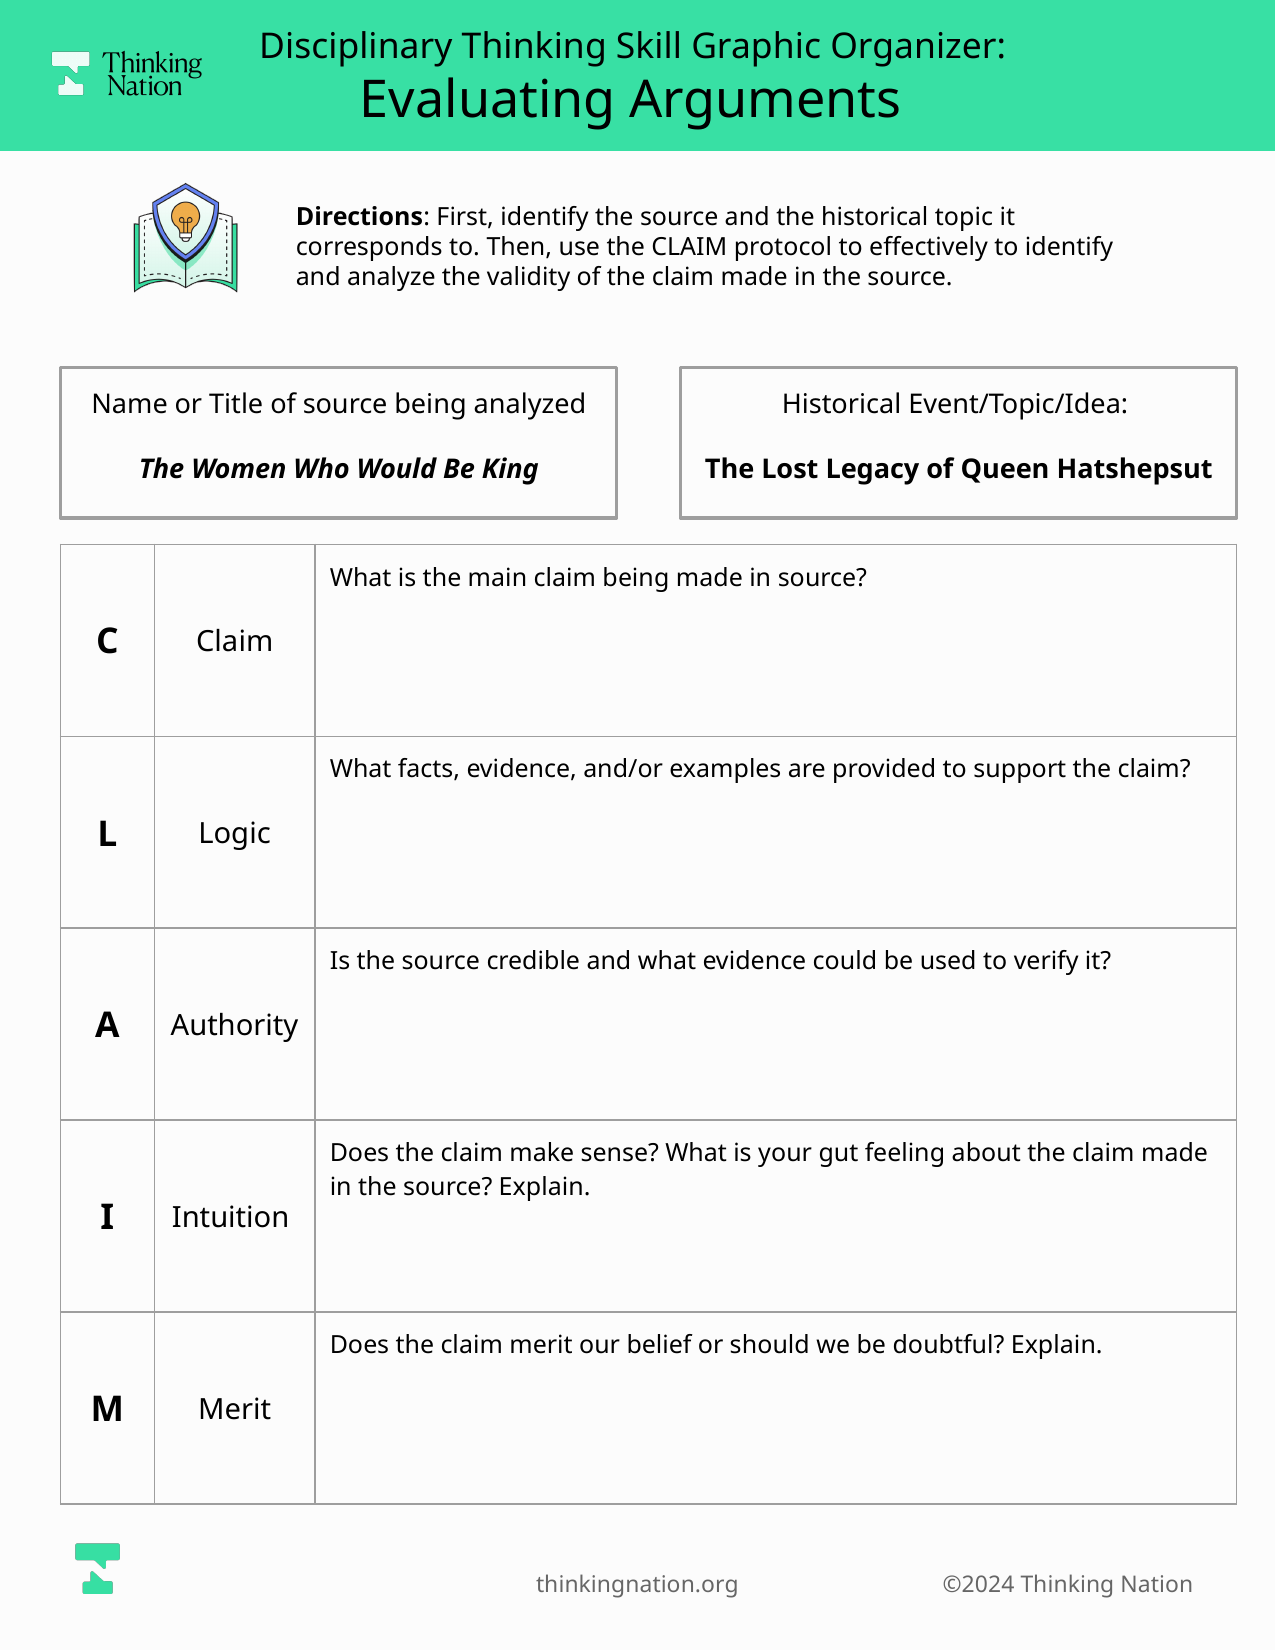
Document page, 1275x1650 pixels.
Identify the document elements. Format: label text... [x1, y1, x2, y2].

table_cell I [61, 1121, 154, 1311]
text_box ©2024 Thinking Nation [907, 1553, 1210, 1605]
picture [62, 1533, 133, 1604]
picture [118, 170, 253, 306]
table_cell Merit [155, 1313, 314, 1503]
table_cell Logic [155, 737, 314, 927]
table_header C [61, 545, 154, 736]
table_header What is the main claim being made in source? [316, 545, 1236, 736]
table_cell L [61, 737, 154, 927]
table_cell A [61, 929, 154, 1119]
table_cell Does the claim merit our belief or should we be doubtful? Explain. [316, 1313, 1236, 1503]
table_header Claim [155, 545, 314, 736]
table_cell Intuition [155, 1121, 314, 1311]
text_box Disciplinary Thinking Skill Graphic Organizer: Evaluating Arguments [0, 0, 1275, 151]
table_cell M [61, 1313, 154, 1503]
table_cell What facts, evidence, and/or examples are provided to support the claim? [316, 737, 1236, 927]
text_box Name or Title of source being analyzed The Women Who Would Be King [60, 367, 617, 519]
text_box Directions: First, identify the source and the historical topic it corresponds to. Then, use the CLAIM protocol to effectively to identify and analyze the validity of the claim made in the source. [277, 189, 1157, 301]
table_cell Is the source credible and what evidence could be used to verify it? [316, 929, 1236, 1119]
table_cell Authority [155, 929, 314, 1119]
picture [35, 37, 207, 109]
text_box Historical Event/Topic/Idea: The Lost Legacy of Queen Hatshepsut [680, 367, 1237, 519]
table_cell Does the claim make sense? What is your gut feeling about the claim made in the source? Explain. [316, 1121, 1236, 1311]
text_box thinkingnation.org [486, 1553, 789, 1605]
